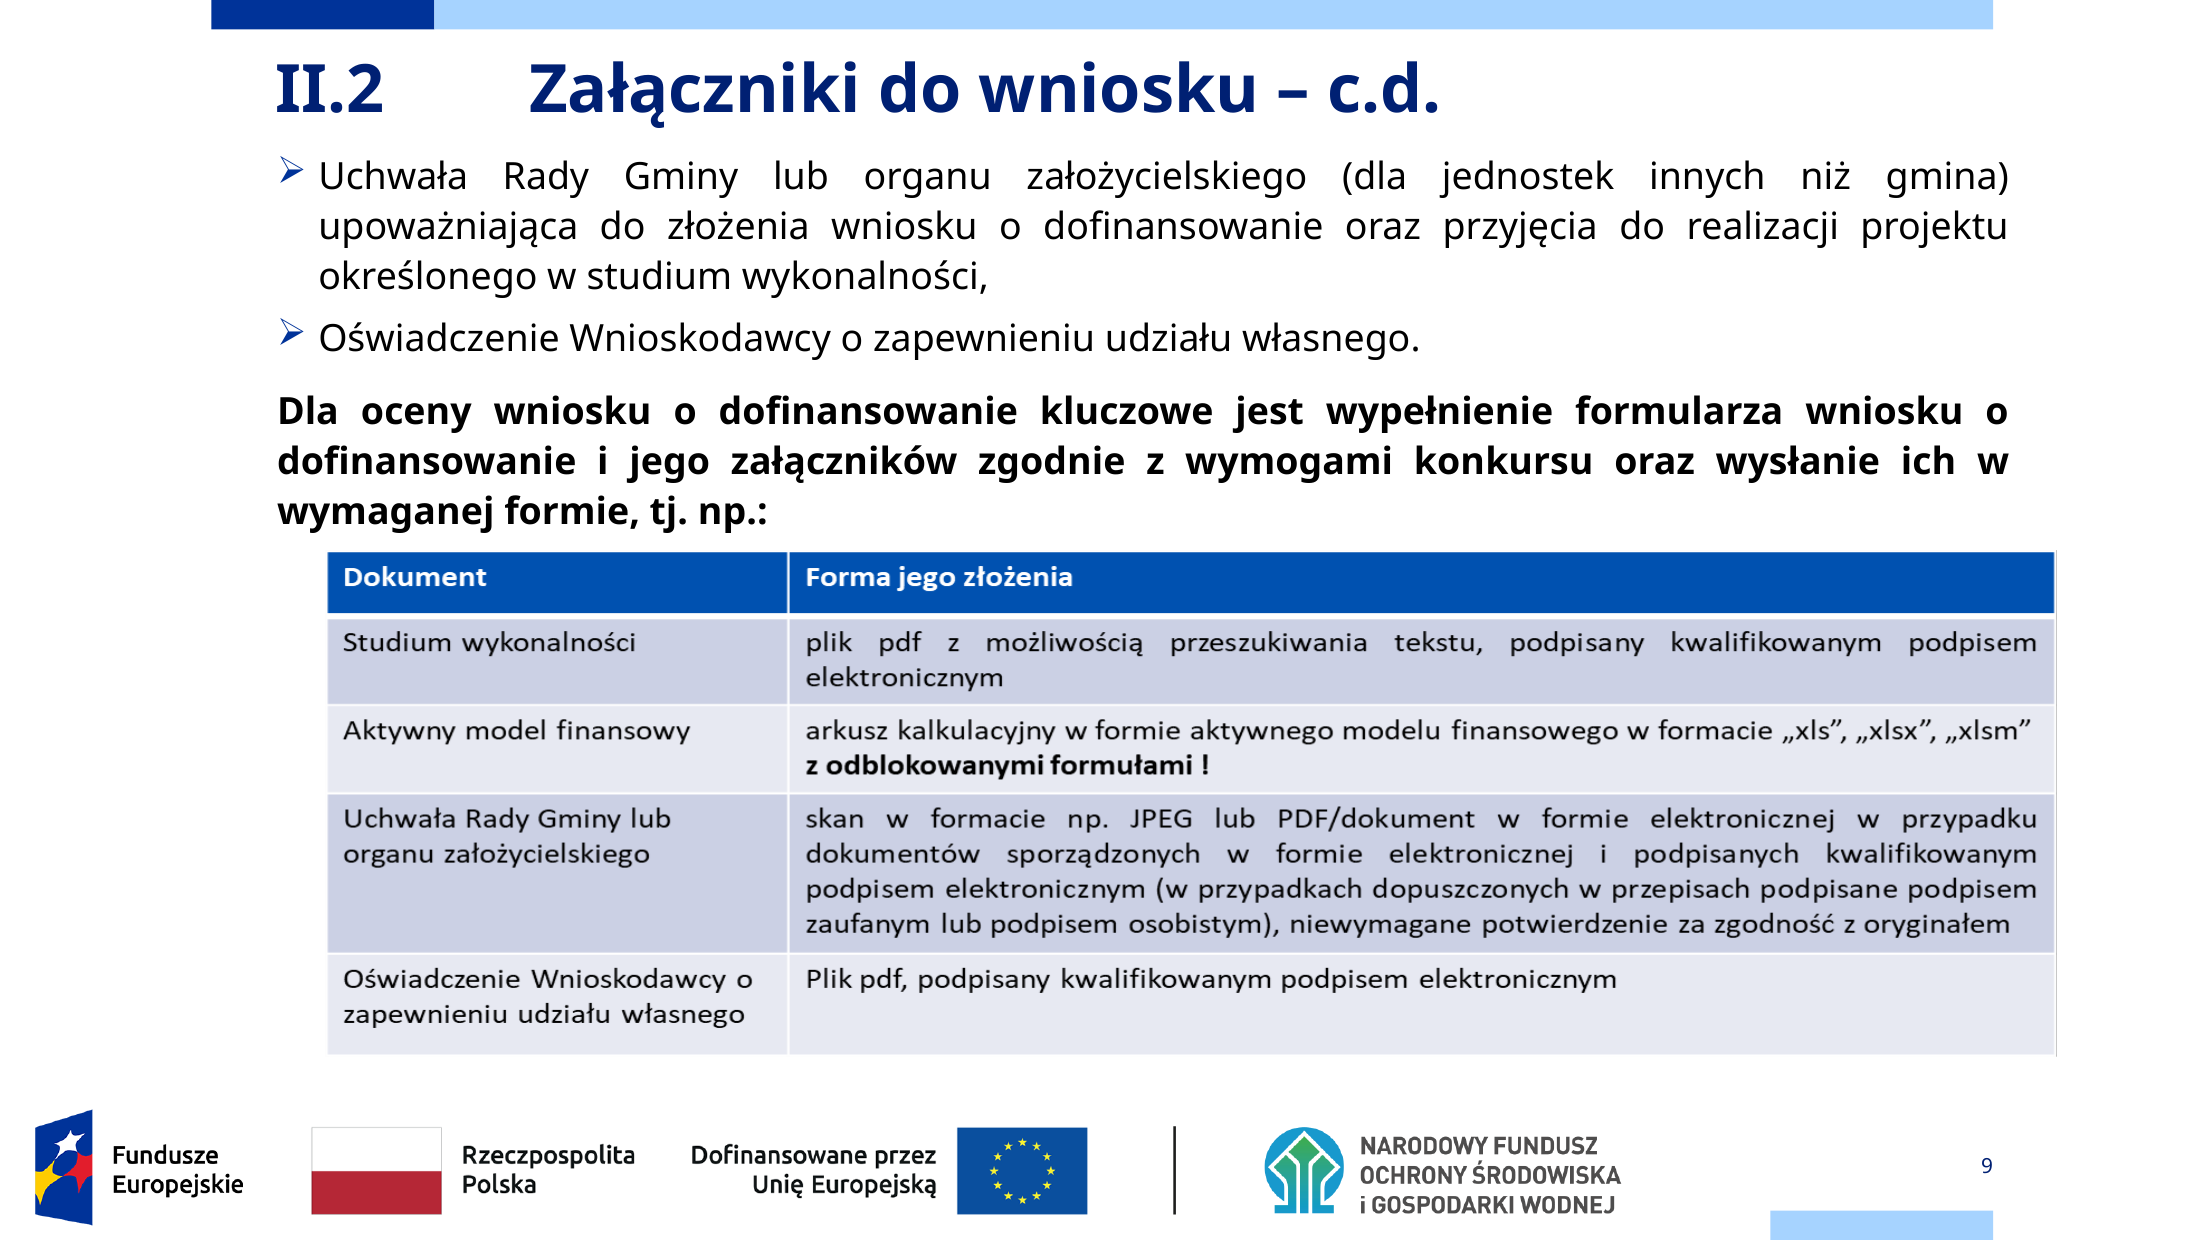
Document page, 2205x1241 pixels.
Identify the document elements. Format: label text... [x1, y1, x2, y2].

slide_number 9 [1770, 1151, 1993, 1182]
picture [325, 549, 2060, 1058]
picture [3, 1078, 1656, 1241]
title II.2 Załączniki do wniosku – c.d. [275, 50, 1693, 137]
list Uchwała Rady Gminy lub organu założycielskiego (dla jednostek innych niż gmina) upoważniająca do złożenia wniosku o dofinansowanie oraz przyjęcia do realizacji projektu określonego w studium wykonalności, Oświadczenie Wnioskodawcy o zapewnieniu udziału własnego. Dla oceny wniosku o dofinansowanie kluczowe jest wypełnienie formularza wniosku o dofinansowanie i jego załączników zgodnie z wymogami konkursu oraz wysłanie ich w wymaganej formie, tj. np.: [277, 146, 2011, 1033]
